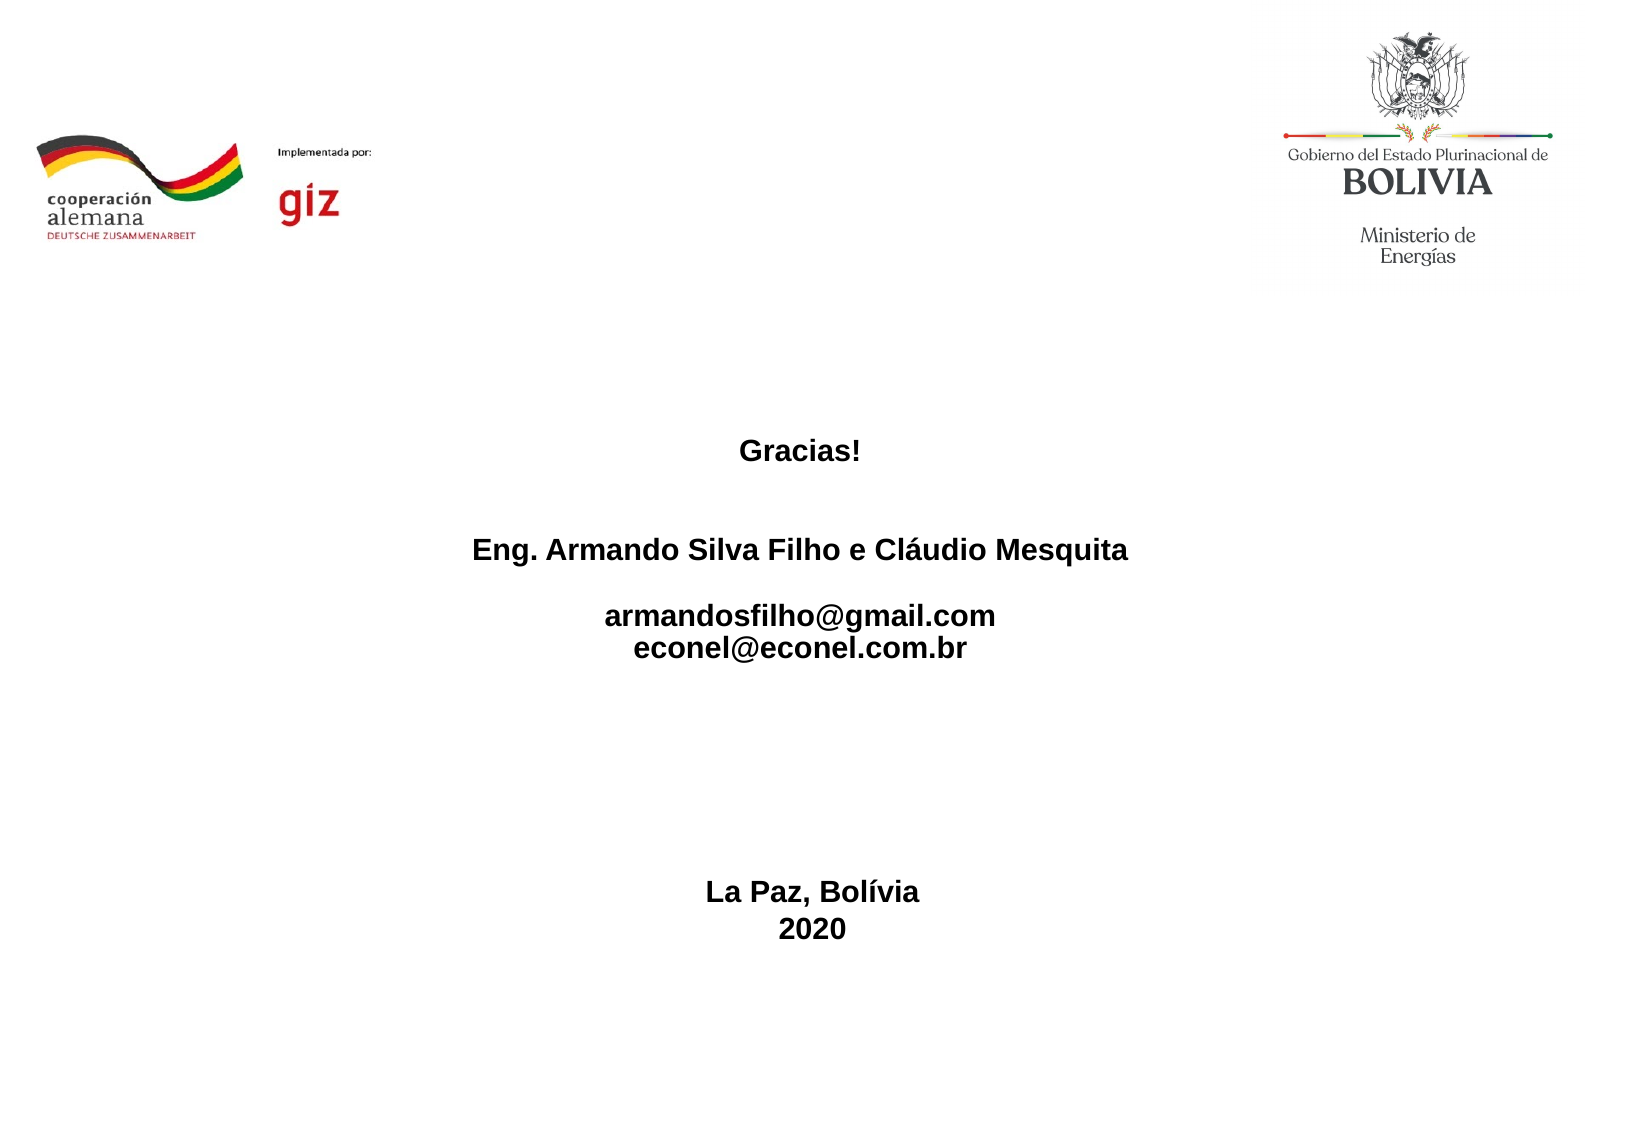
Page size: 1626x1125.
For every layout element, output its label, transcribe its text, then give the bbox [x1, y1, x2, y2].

title Gracias! Eng. Armando Silva Filho e Cláudio Mesquita armandosfilho@gmail.com econel@econel.com.br [261, 299, 1340, 674]
picture [1250, 0, 1585, 296]
picture [13, 105, 393, 267]
text_box La Paz, Bolívia 2020 [580, 864, 1045, 953]
